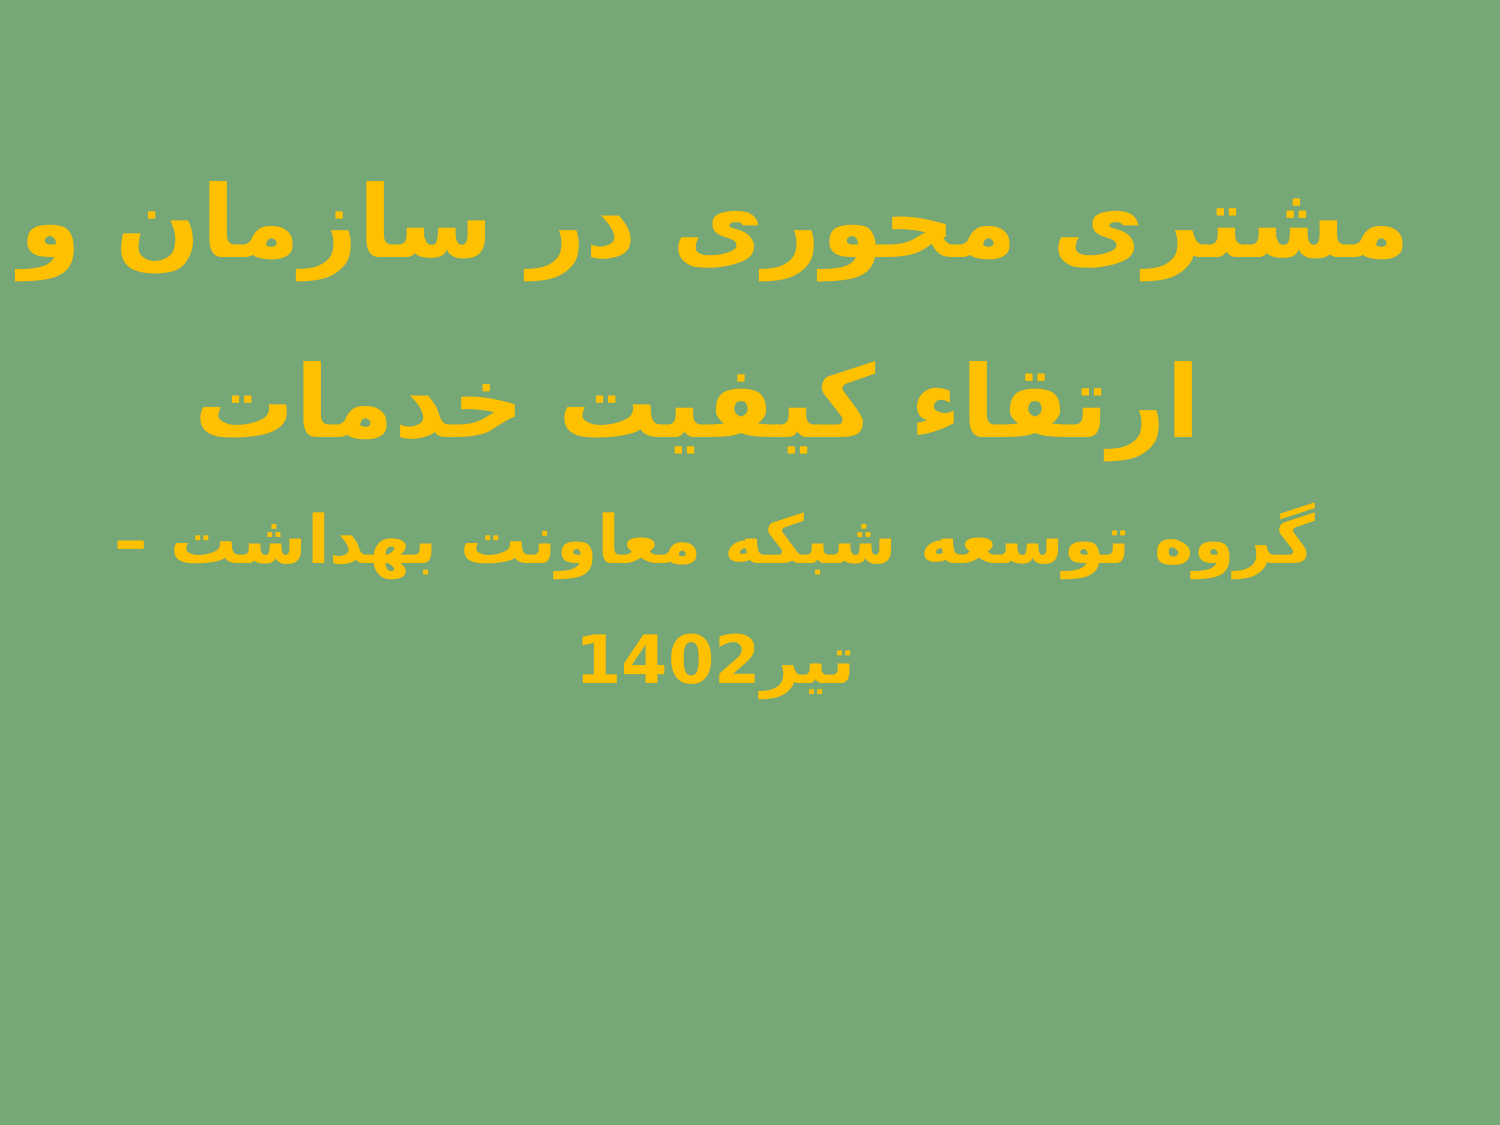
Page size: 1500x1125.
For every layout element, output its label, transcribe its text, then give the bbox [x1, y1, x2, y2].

title مشتری محوری در سازمان و ارتقاء کیفیت خدمات گروه توسعه شبکه معاونت بهداشت –تیر1402 [0, 326, 1436, 705]
